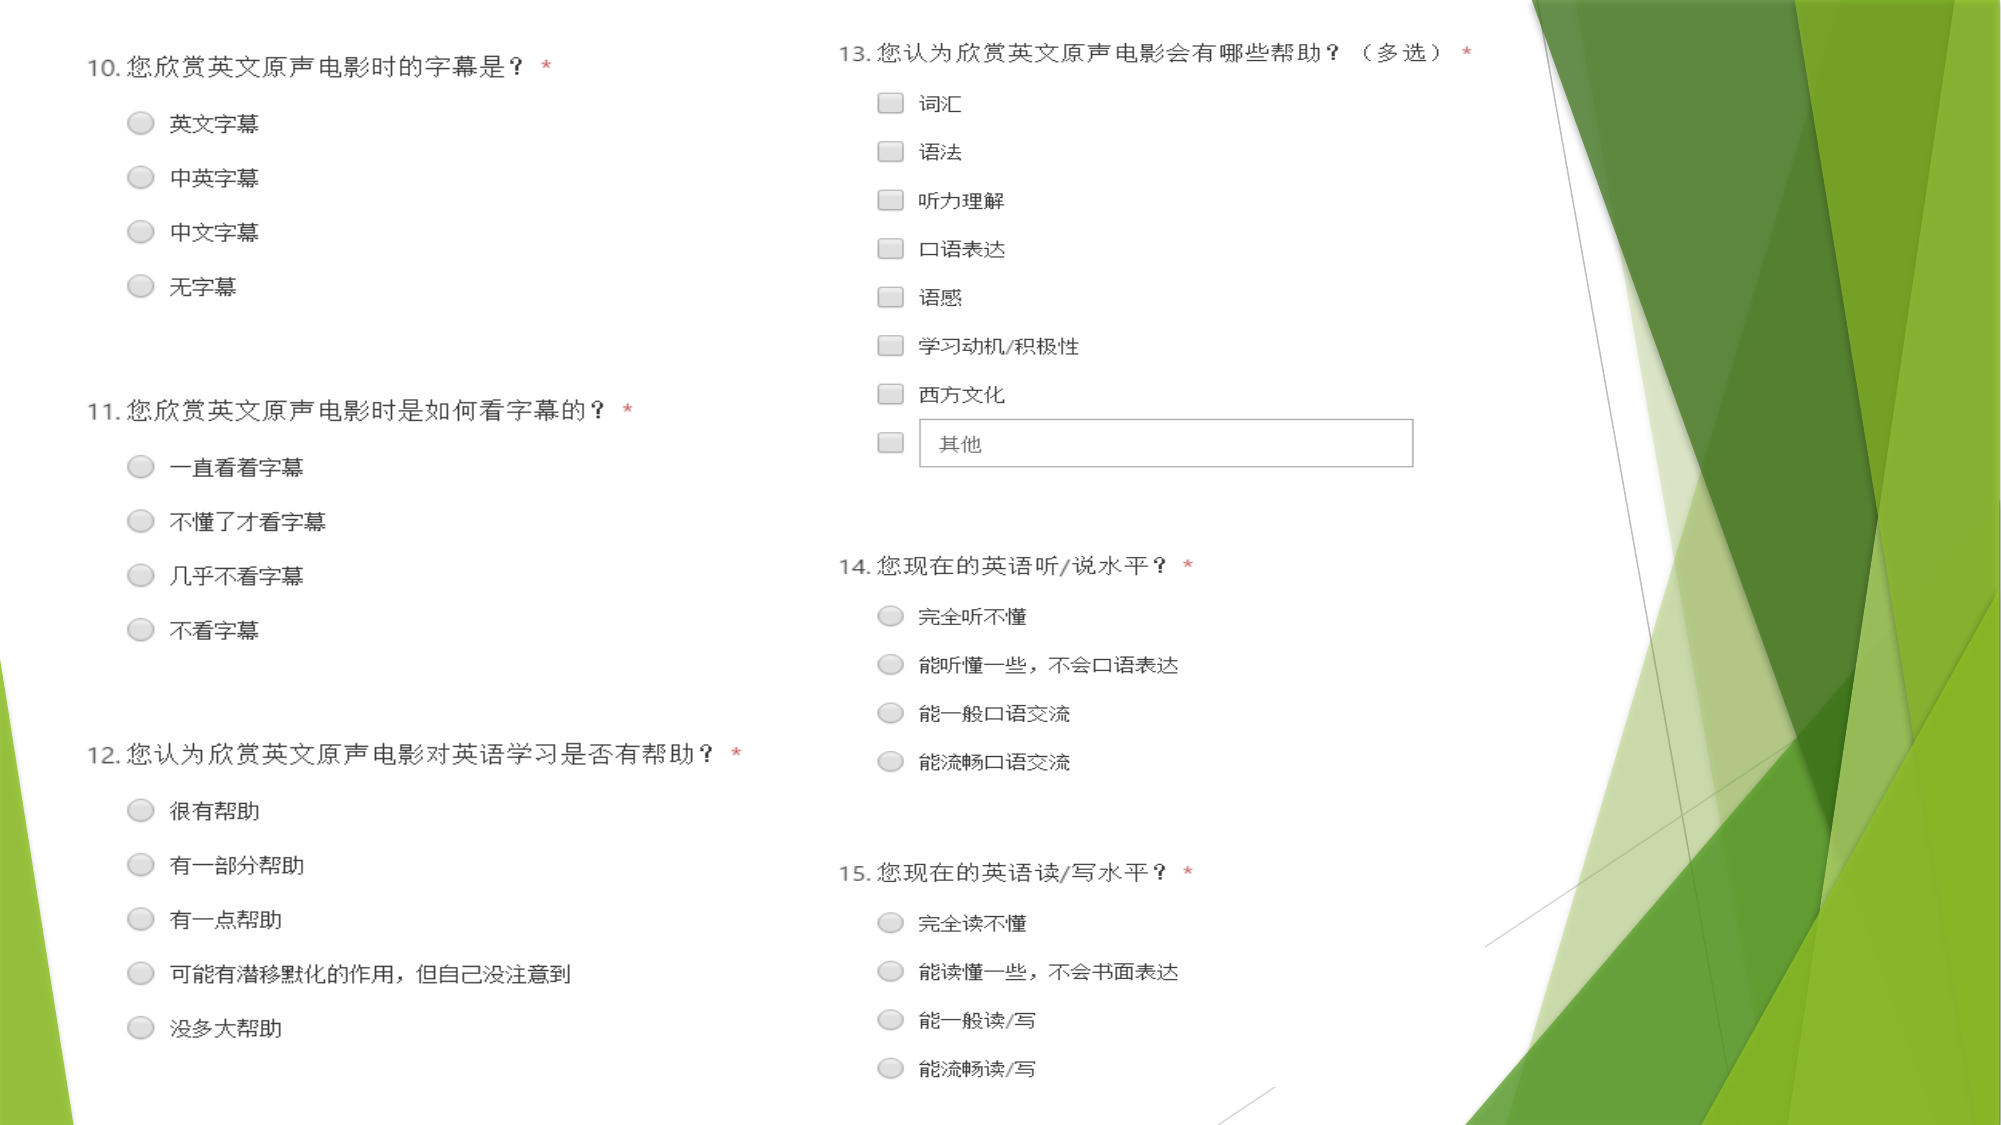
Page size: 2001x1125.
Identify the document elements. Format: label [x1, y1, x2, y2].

picture [815, 37, 1485, 1088]
picture [77, 44, 747, 1081]
